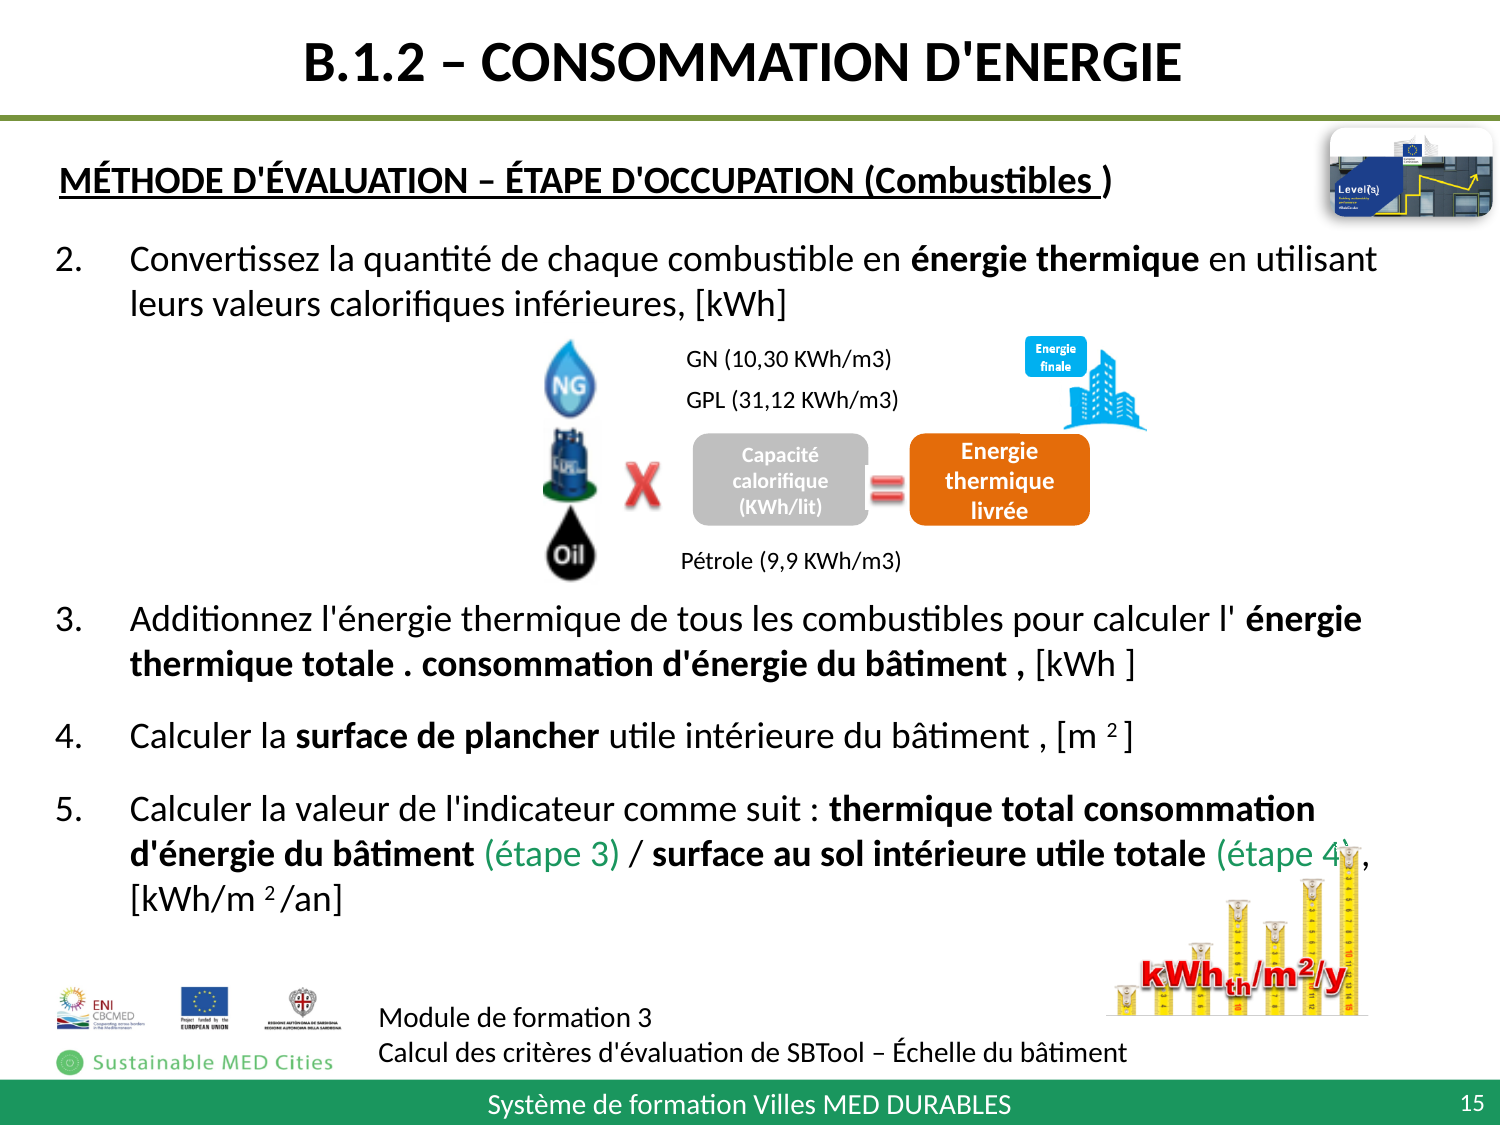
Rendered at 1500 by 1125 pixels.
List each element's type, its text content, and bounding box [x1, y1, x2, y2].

title B.1.2 – CONSOMMATION D'ENERGIE [0, 0, 1500, 117]
text_box Convertissez la quantité de chaque combustible en énergie thermique en utilisant leurs valeurs calorifiques inférieures, [kWh] Additionnez l'énergie thermique de tous les combustibles pour calculer l' énergie thermique totale . consommation d'énergie du bâtiment , [kWh ] Calculer la surface de plancher utile intérieure du bâtiment , [m 2 ] Calculer la valeur de l'indicateur comme suit : thermique total consommation d'énergie du bâtiment (étape 3) / surface au sol intérieure utile totale (étape 4) , [kWh/m 2 /an] [39, 226, 1465, 859]
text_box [0, 972, 1500, 1125]
picture [1329, 127, 1493, 217]
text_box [543, 321, 1151, 588]
picture [1075, 841, 1411, 1024]
text_box MÉTHODE D'ÉVALUATION – ÉTAPE D'OCCUPATION (Combustibles ) [43, 147, 1331, 235]
